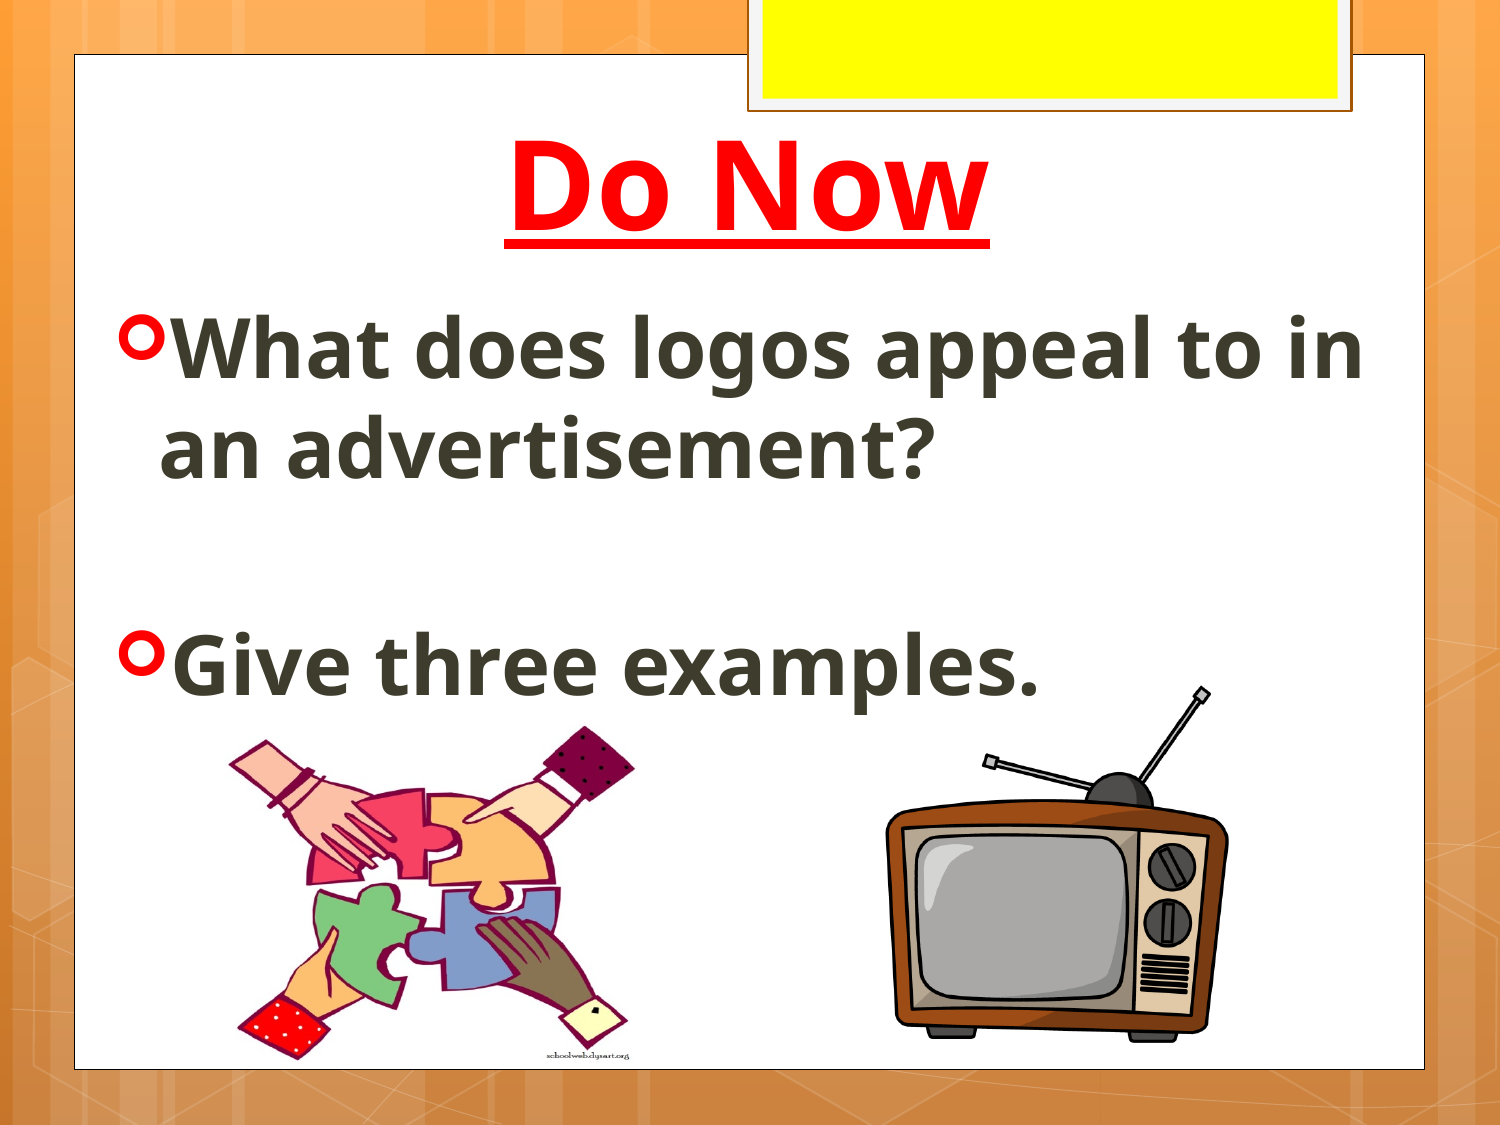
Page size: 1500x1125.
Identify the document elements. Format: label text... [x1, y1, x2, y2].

list What does logos appeal to in an advertisement? Give three examples. [87, 287, 1413, 864]
title Do Now [171, 75, 1324, 263]
picture [224, 724, 638, 1062]
picture [799, 672, 1319, 1062]
